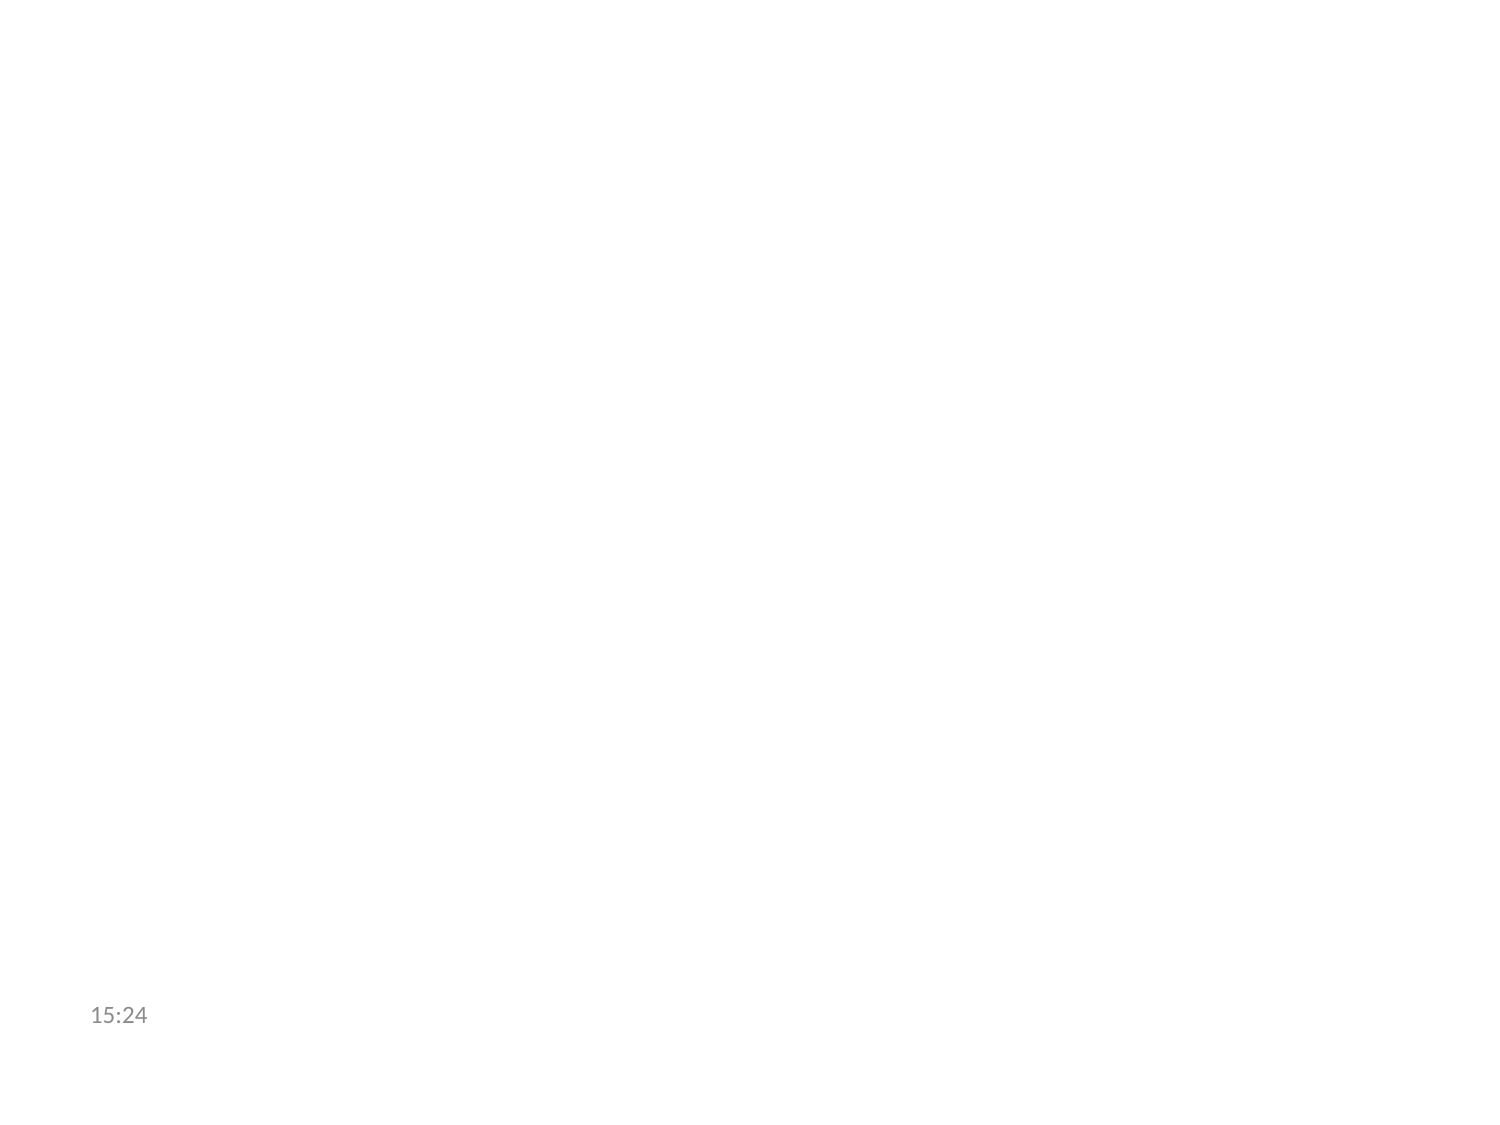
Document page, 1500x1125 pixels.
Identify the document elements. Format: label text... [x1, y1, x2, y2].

text_box 15:35 [75, 983, 425, 1044]
